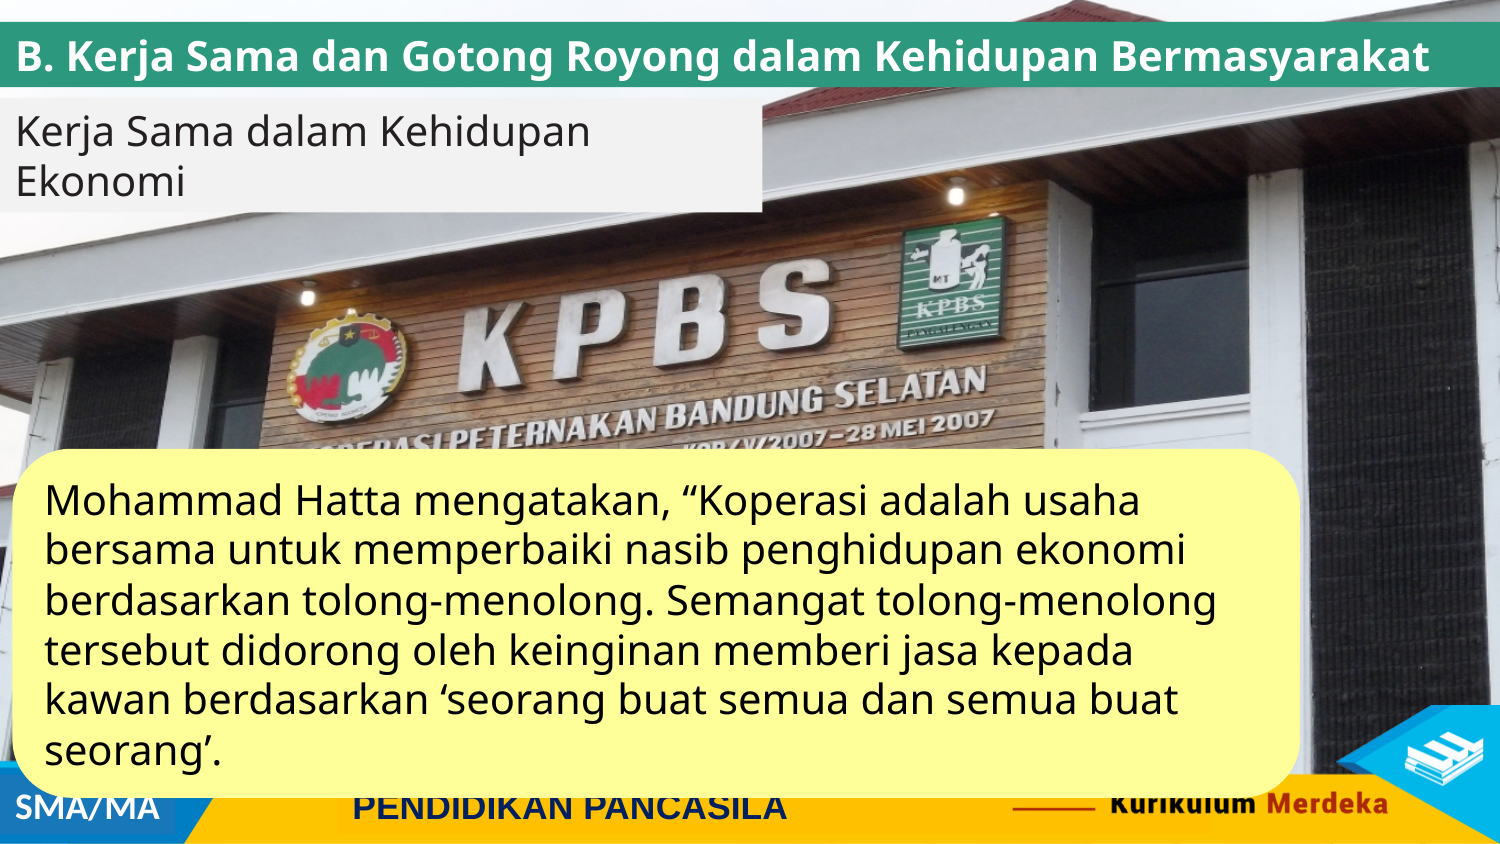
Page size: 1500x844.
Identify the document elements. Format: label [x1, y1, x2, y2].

text_box [0, 705, 1500, 844]
picture [0, 0, 1500, 705]
